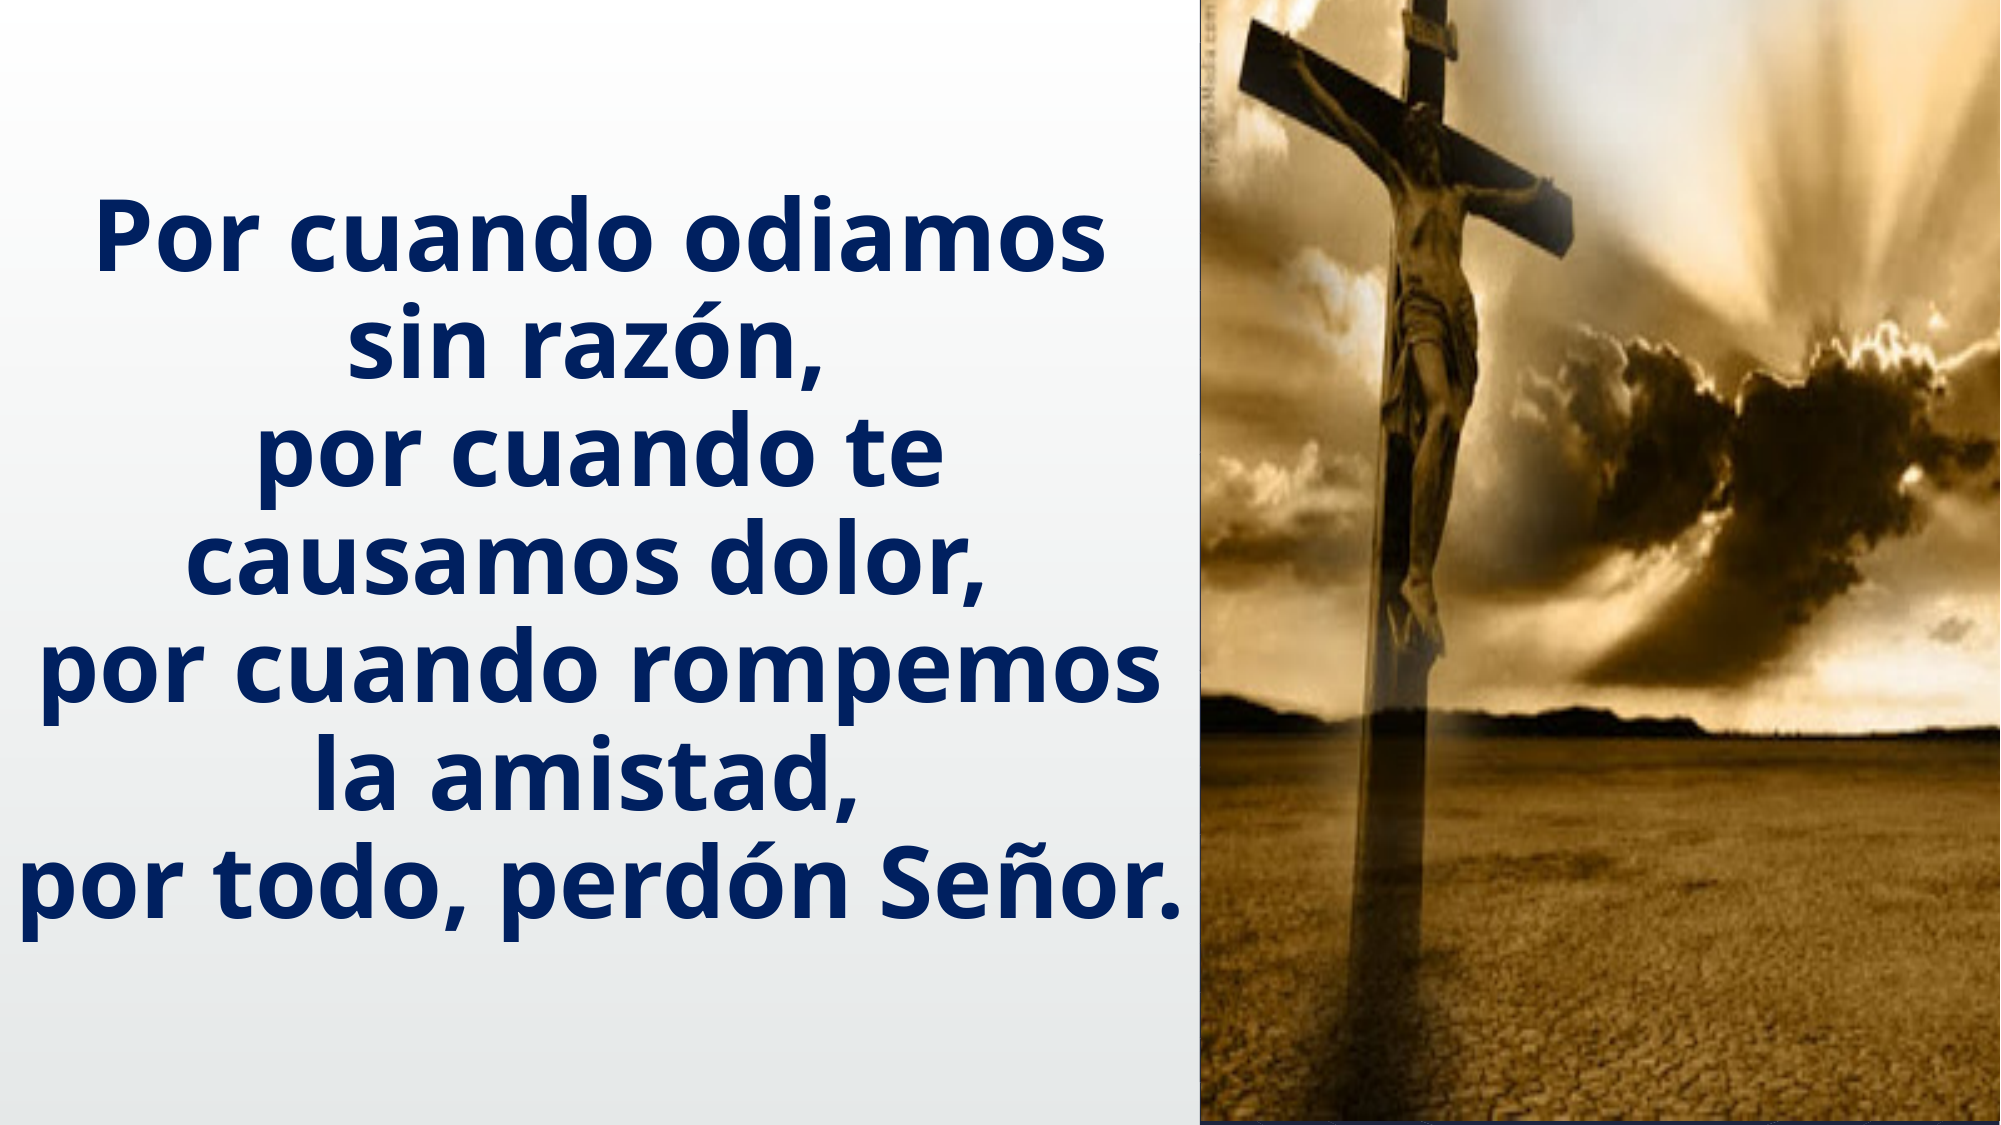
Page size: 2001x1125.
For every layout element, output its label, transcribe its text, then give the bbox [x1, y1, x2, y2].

title Por cuando odiamos sin razón, por cuando te causamos dolor, por cuando rompemos la amistad, por todo, perdón Señor. [0, 0, 1200, 1125]
picture [1200, 0, 2000, 1125]
